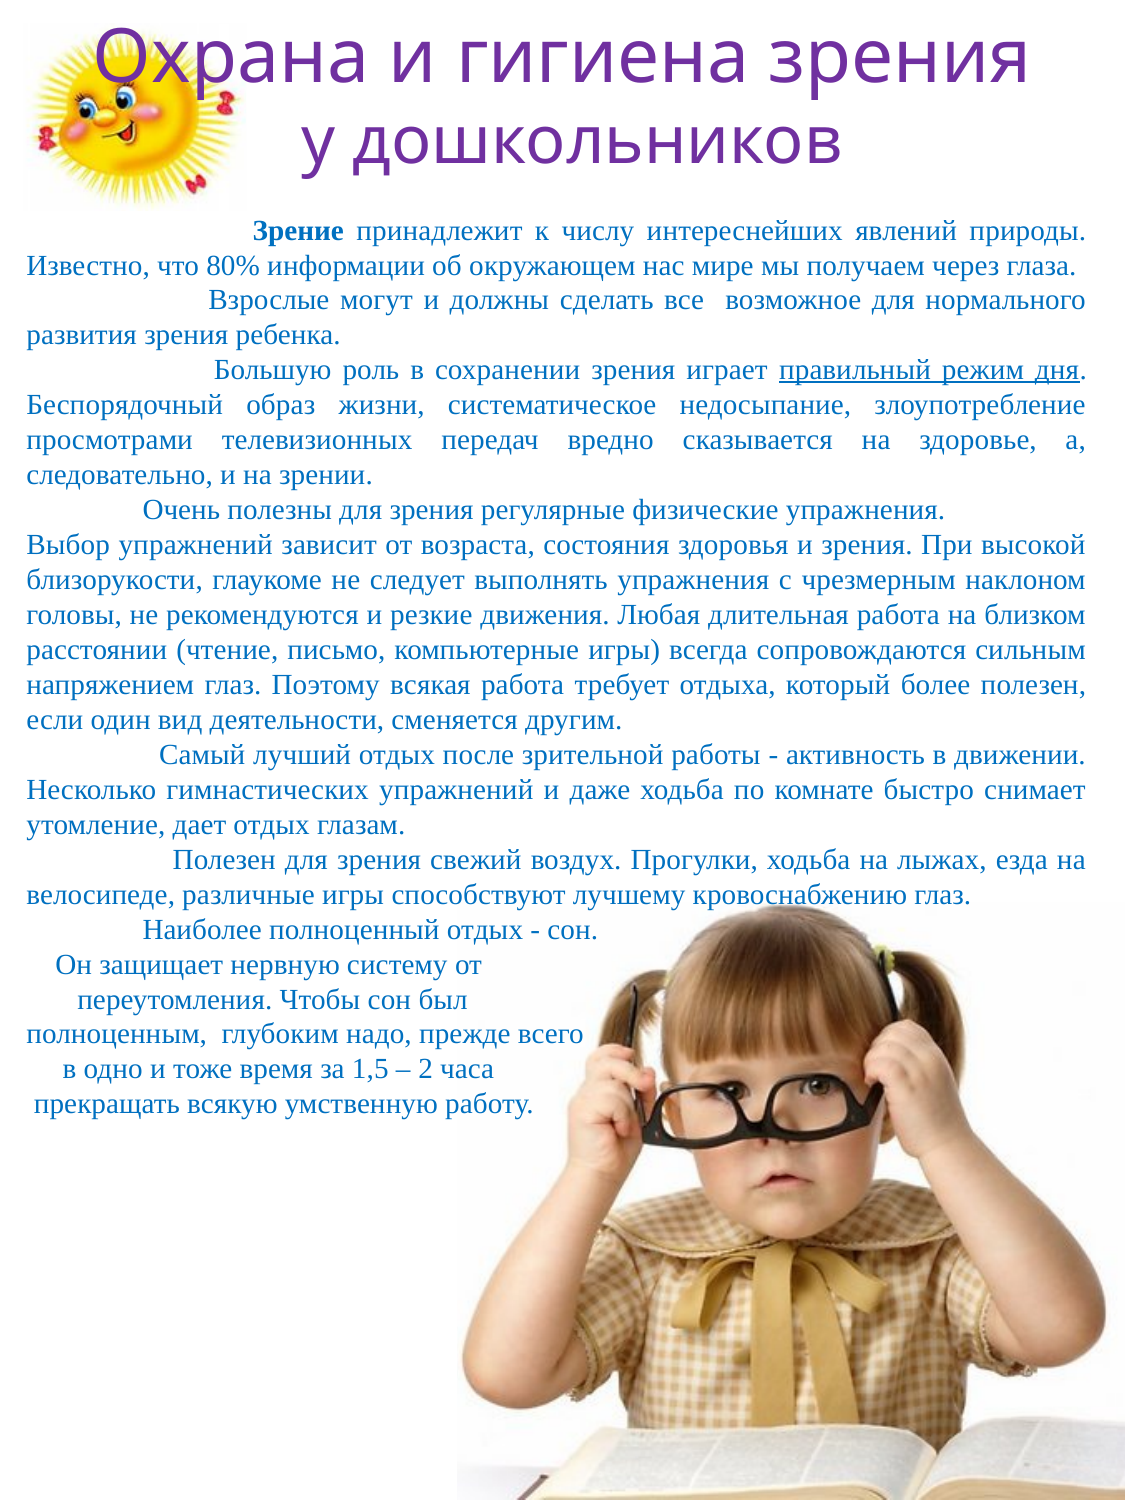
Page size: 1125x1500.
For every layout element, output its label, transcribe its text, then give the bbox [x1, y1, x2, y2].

picture [23, 23, 247, 212]
picture [456, 902, 1125, 1500]
text_box Зрение принадлежит к числу интереснейших явлений природы. Известно, что 80% информации об окружающем нас мире мы получаем через глаза. Взрослые могут и должны сделать все возможное для нормального развития зрения ребенка. Большую роль в сохранении зрения играет правильный режим дня. Беспорядочный образ жизни, систематическое недосыпание, злоупотребление просмотрами телевизионных передач вредно сказывается на здоровье, а, следовательно, и на зрении. Очень полезны для зрения регулярные физические упражнения. Выбор упражнений зависит от возраста, состояния здоровья и зрения. При высокой близорукости, глаукоме не следует выполнять упражнения с чрезмерным наклоном головы, не рекомендуются и резкие движения. Любая длительная работа на близком расстоянии (чтение, письмо, компьютерные игры) всегда сопровождаются сильным напряжением глаз. Поэтому всякая работа требует отдыха, который более полезен, если один вид деятельности, сменяется другим. Самый лучший отдых после зрительной работы - активность в движении. Несколько гимнастических упражнений и даже ходьба по комнате быстро снимает утомление, дает отдых глазам. Полезен для зрения свежий воздух. Прогулки, ходьба на лыжах, езда на велосипеде, различные игры способствуют лучшему кровоснабжению глаз. Наиболее полноценный отдых - сон. Он защищает нервную систему от переутомления. Чтобы сон был полноценным, глубоким надо, прежде всего в одно и тоже время за 1,5 – 2 часа прекращать всякую умственную работу. [11, 203, 1102, 1163]
text_box Охрана и гигиена зрения у дошкольников [78, 0, 1067, 185]
